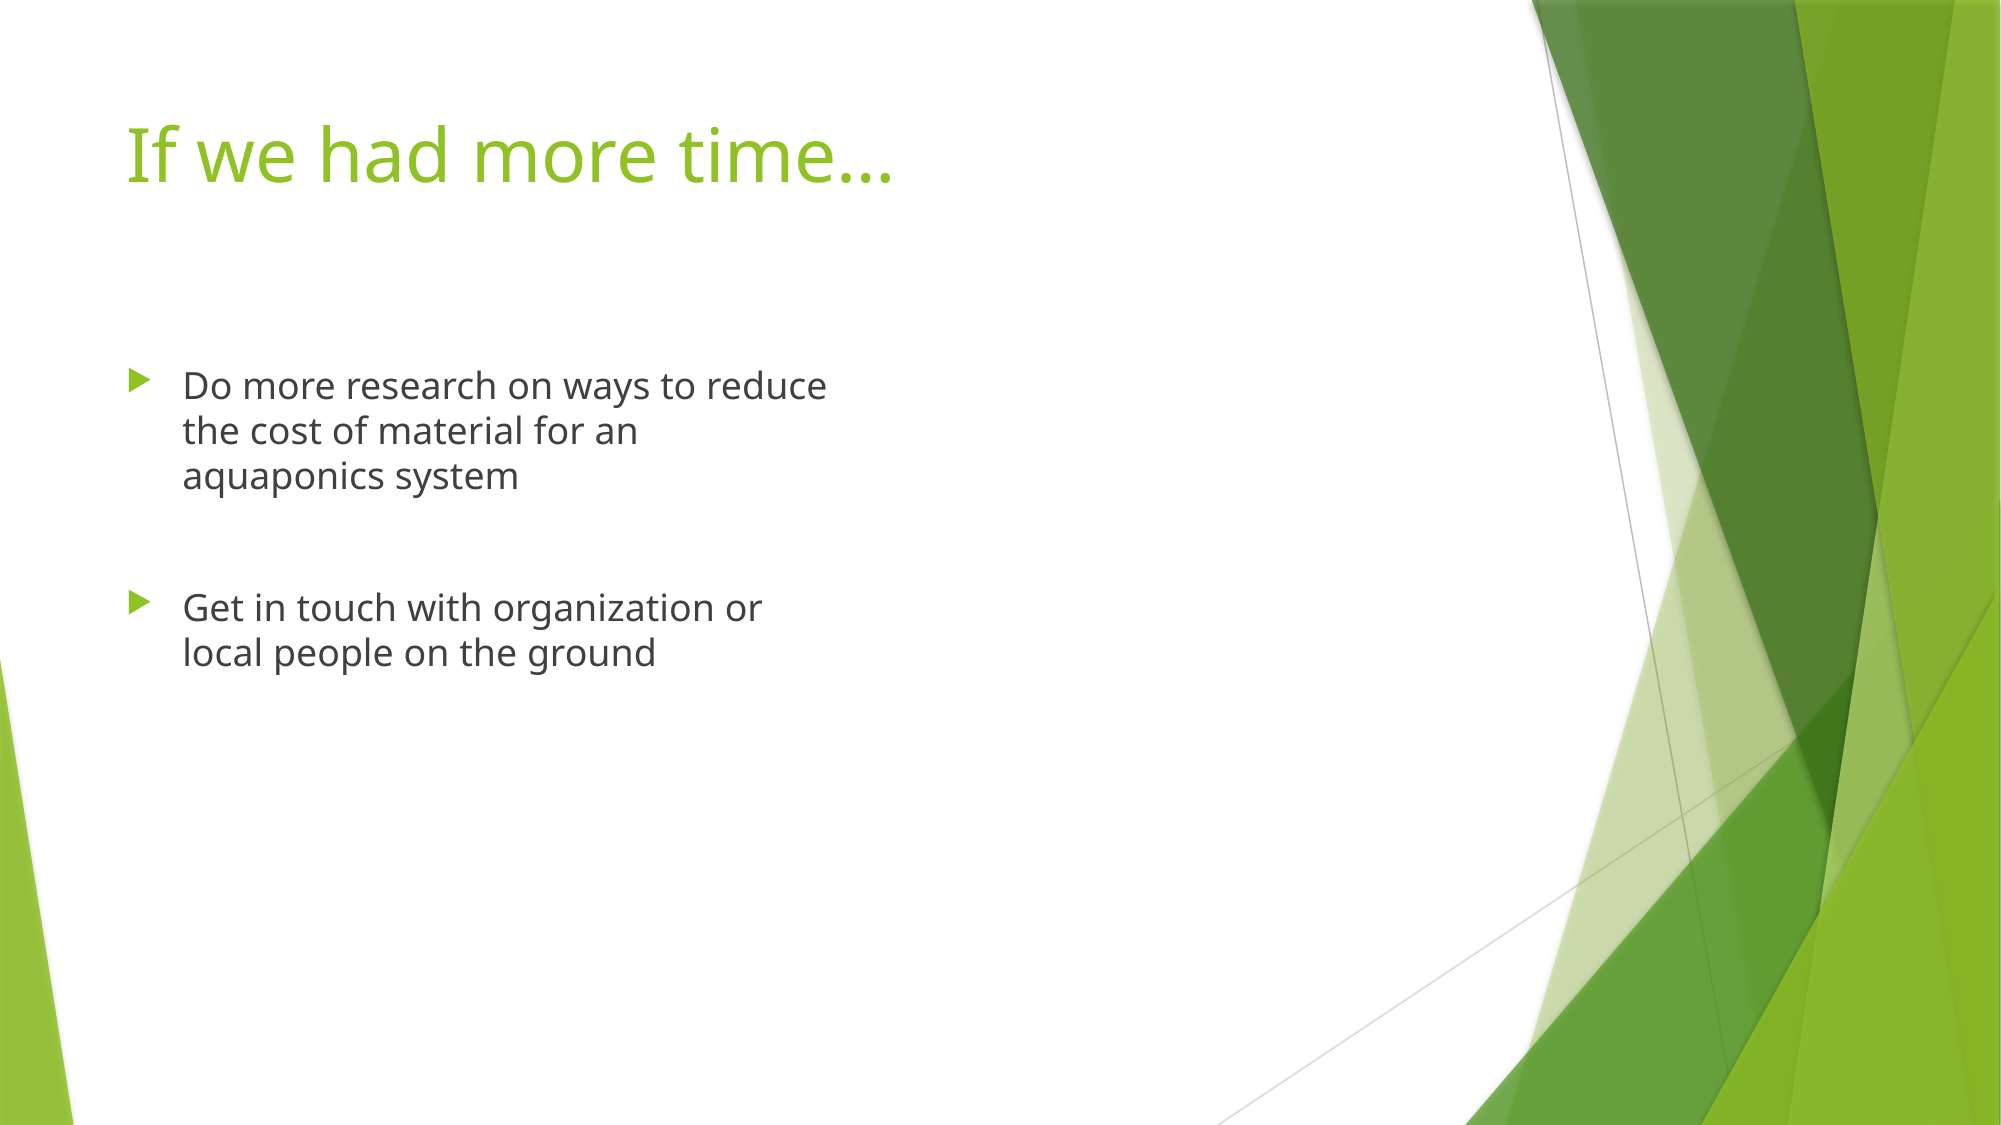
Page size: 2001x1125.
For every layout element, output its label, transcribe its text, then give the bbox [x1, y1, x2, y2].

list Do more research on ways to reduce the cost of material for an aquaponics system Get in touch with organization or local people on the ground [111, 354, 859, 992]
title If we had more time… [111, 99, 1522, 317]
